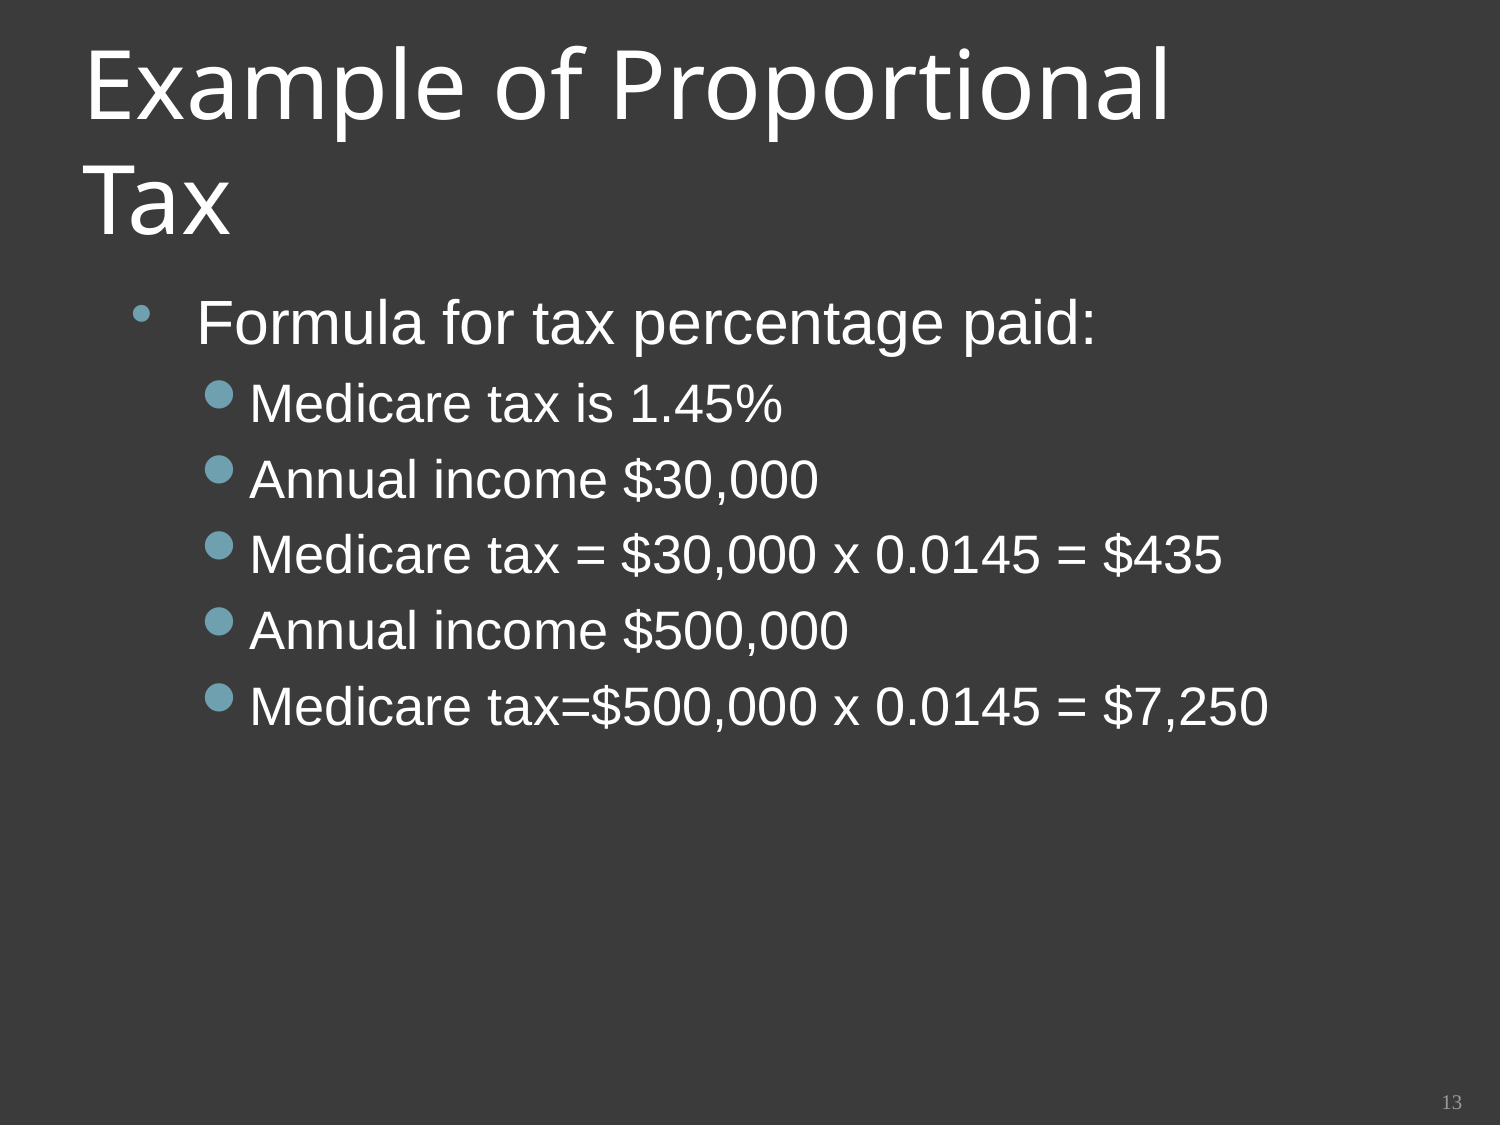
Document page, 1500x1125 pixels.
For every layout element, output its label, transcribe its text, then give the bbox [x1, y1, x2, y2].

slide_number 13 [1337, 1053, 1463, 1114]
title Example of Proportional Tax [75, 45, 1300, 233]
list Formula for tax percentage paid: Medicare tax is 1.45% Annual income $30,000 Medicare tax = $30,000 x 0.0145 = $435 Annual income $500,000 Medicare tax=$500,000 x 0.0145 = $7,250 [112, 275, 1350, 850]
